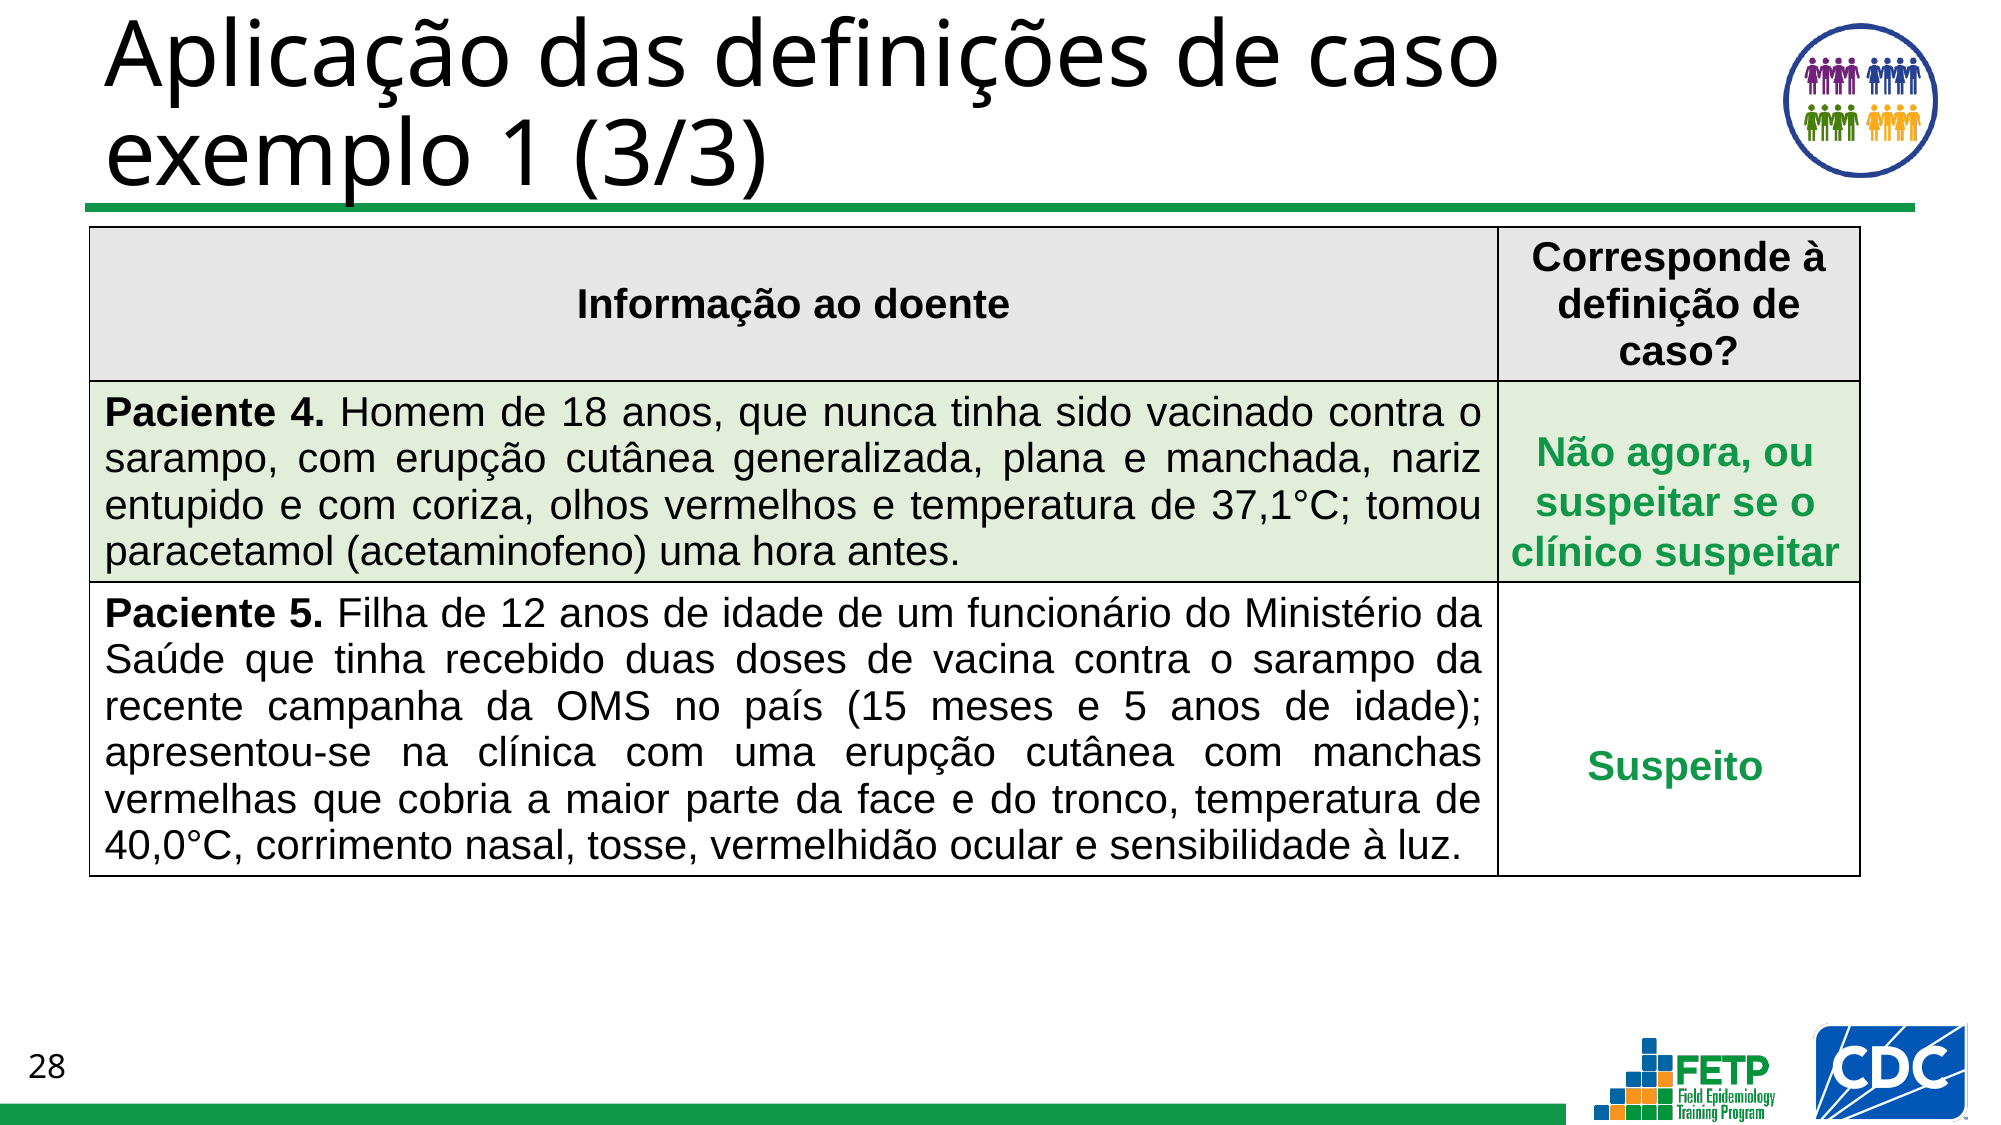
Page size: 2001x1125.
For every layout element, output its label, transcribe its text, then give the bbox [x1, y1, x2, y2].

text_box Aplicação das definições de caso exemplo 1 (3/3) [89, 0, 1690, 218]
picture [1783, 23, 1938, 178]
table_header Informação ao doente [90, 228, 1497, 380]
table_cell Paciente 5. Filha de 12 anos de idade de um funcionário do Ministério da Saúde que tinha recebido duas doses de vacina contra o sarampo da recente campanha da OMS no país (15 meses e 5 anos de idade); apresentou-se na clínica com uma erupção cutânea com manchas vermelhas que cobria a maior parte da face e do tronco, temperatura de 40,0°C, corrimento nasal, tosse, vermelhidão ocular e sensibilidade à luz. [90, 583, 1497, 875]
picture [1594, 1038, 1775, 1122]
text_box Suspeito [1488, 730, 1863, 796]
table_header Corresponde à definição de caso? [1499, 228, 1859, 380]
picture [1813, 1023, 1968, 1122]
table_cell [1499, 796, 1859, 875]
table_cell [1499, 382, 1859, 417]
table_cell Paciente 4. Homem de 18 anos, que nunca tinha sido vacinado contra o sarampo, com erupção cutânea generalizada, plana e manchada, nariz entupido e com coriza, olhos vermelhos e temperatura de 37,1°C; tomou paracetamol (acetaminofeno) uma hora antes. [90, 382, 1497, 581]
text_box Não agora, ou suspeitar se o clínico suspeitar [1488, 417, 1863, 583]
table_cell [1499, 583, 1859, 730]
